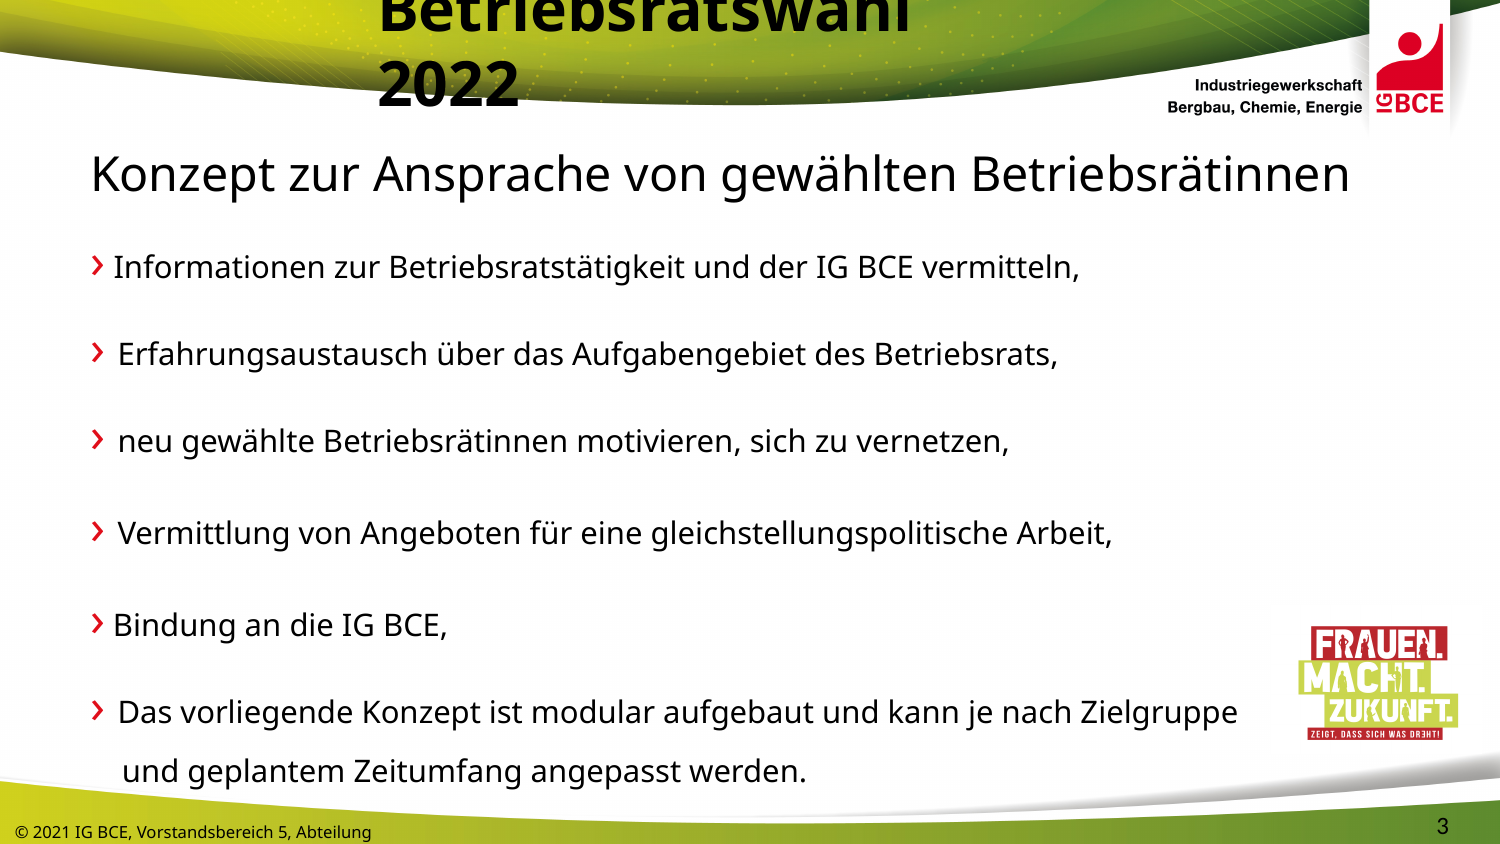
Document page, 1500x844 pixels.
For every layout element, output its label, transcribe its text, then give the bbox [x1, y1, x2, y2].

title Betriebsratswahl 2022 [362, 1, 1033, 86]
text_box [92, 244, 1302, 788]
picture [0, 0, 1500, 844]
slide_number 3 [1114, 801, 1465, 844]
list Konzept zur Ansprache von gewählten Betriebsrätinnen › Informationen zur Betriebsratstätigkeit und der IG BCE vermitteln, › Erfahrungsaustausch über das Aufgabengebiet des Betriebsrats, › neu gewählte Betriebsrätinnen motivieren, sich zu vernetzen, › Vermittlung von Angeboten für eine gleichstellungspolitische Arbeit, › Bindung an die IG BCE, › Das vorliegende Konzept ist modular aufgebaut und kann je nach Zielgruppe und geplantem Zeitumfang angepasst werden. [75, 135, 1425, 802]
